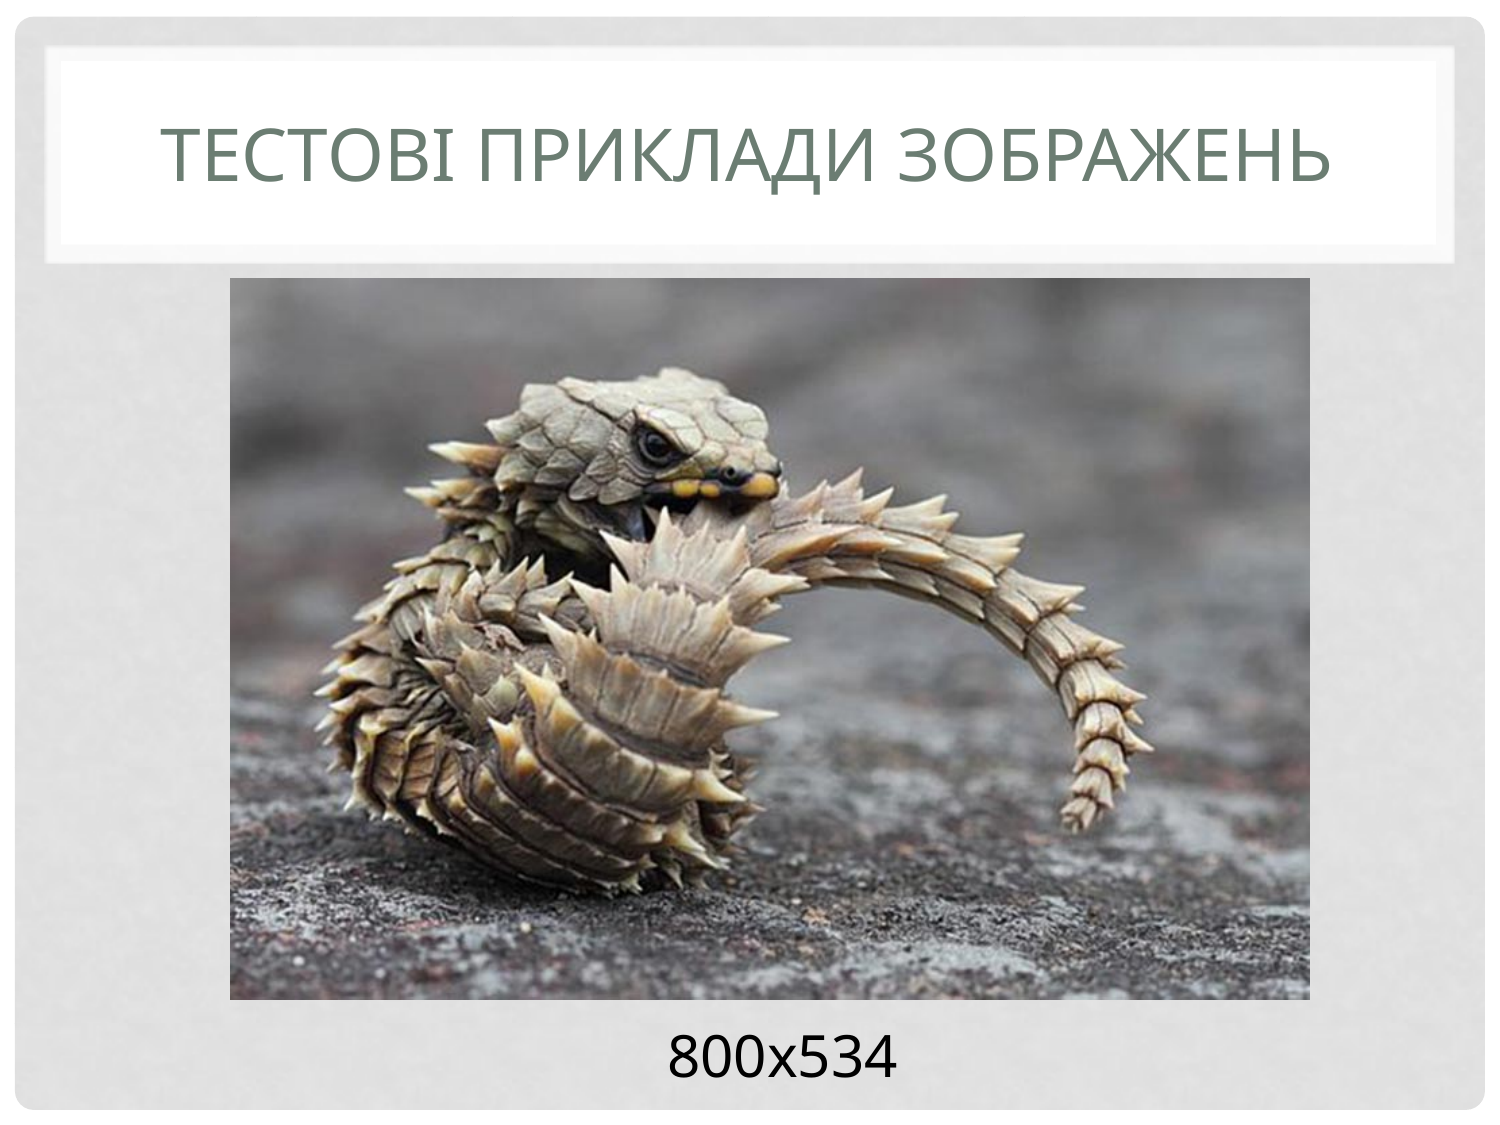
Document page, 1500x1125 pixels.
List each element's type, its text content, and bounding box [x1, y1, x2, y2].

text_box 800х534 [652, 1011, 913, 1097]
picture [229, 278, 1311, 1000]
title Тестові приклади зображень [69, 66, 1425, 238]
